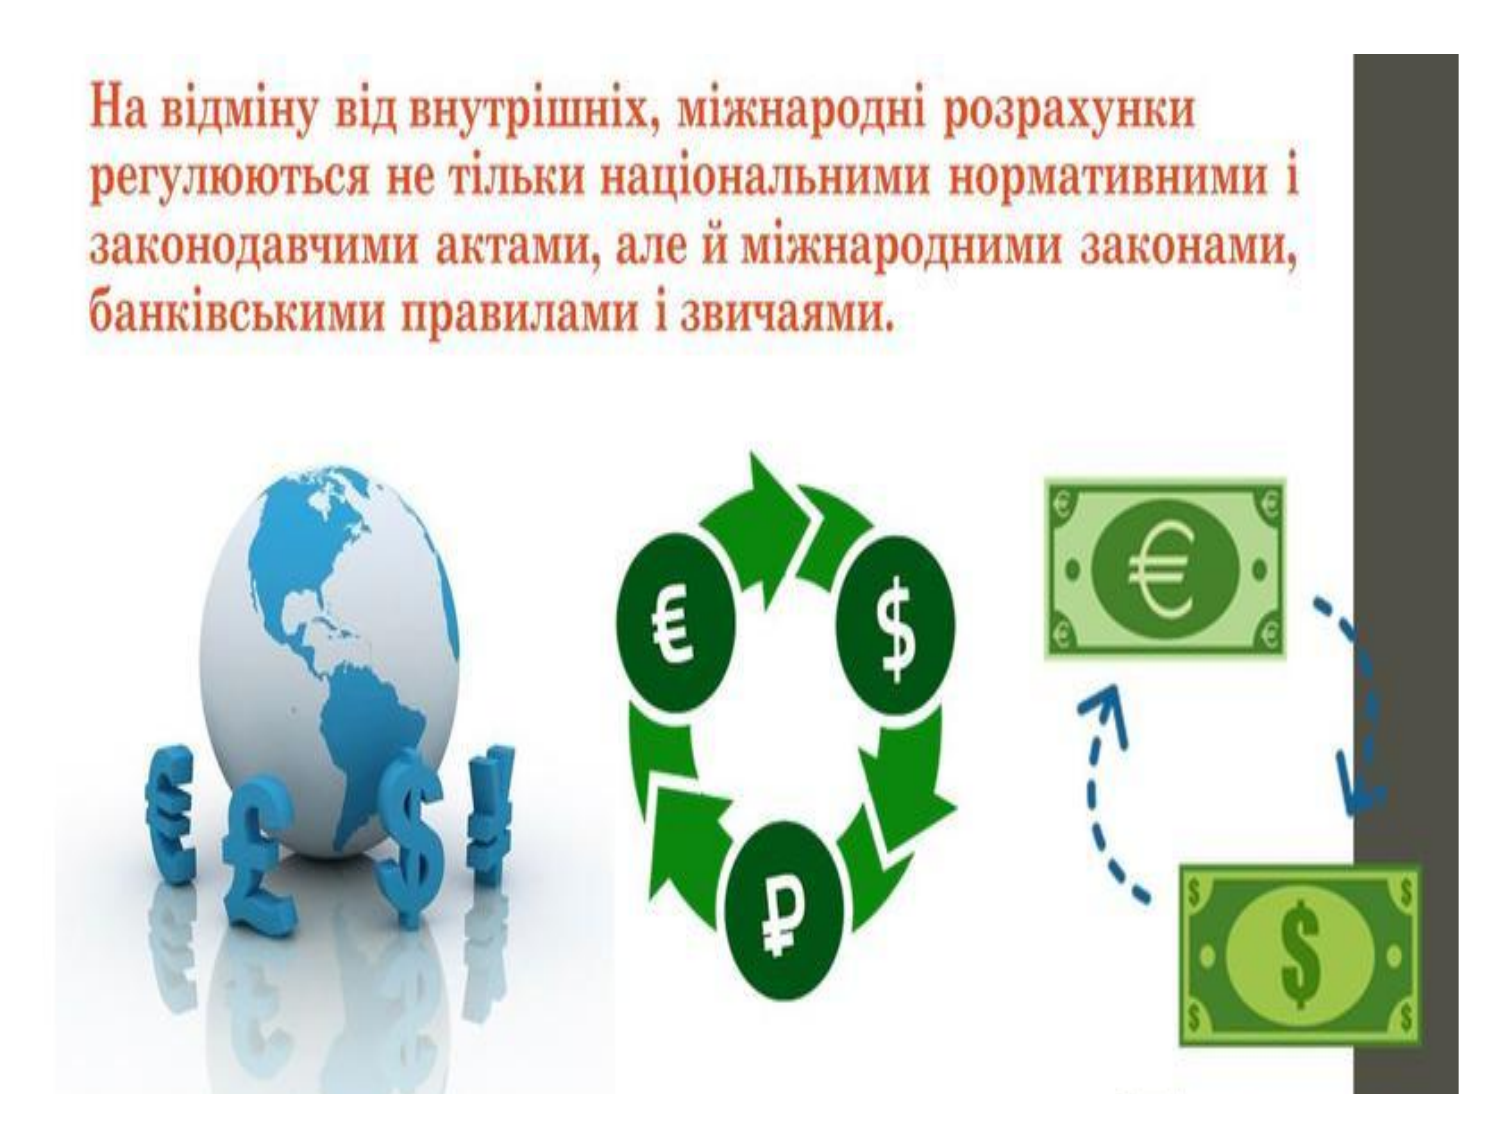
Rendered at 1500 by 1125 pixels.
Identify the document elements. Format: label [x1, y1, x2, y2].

picture [29, 54, 1459, 1095]
